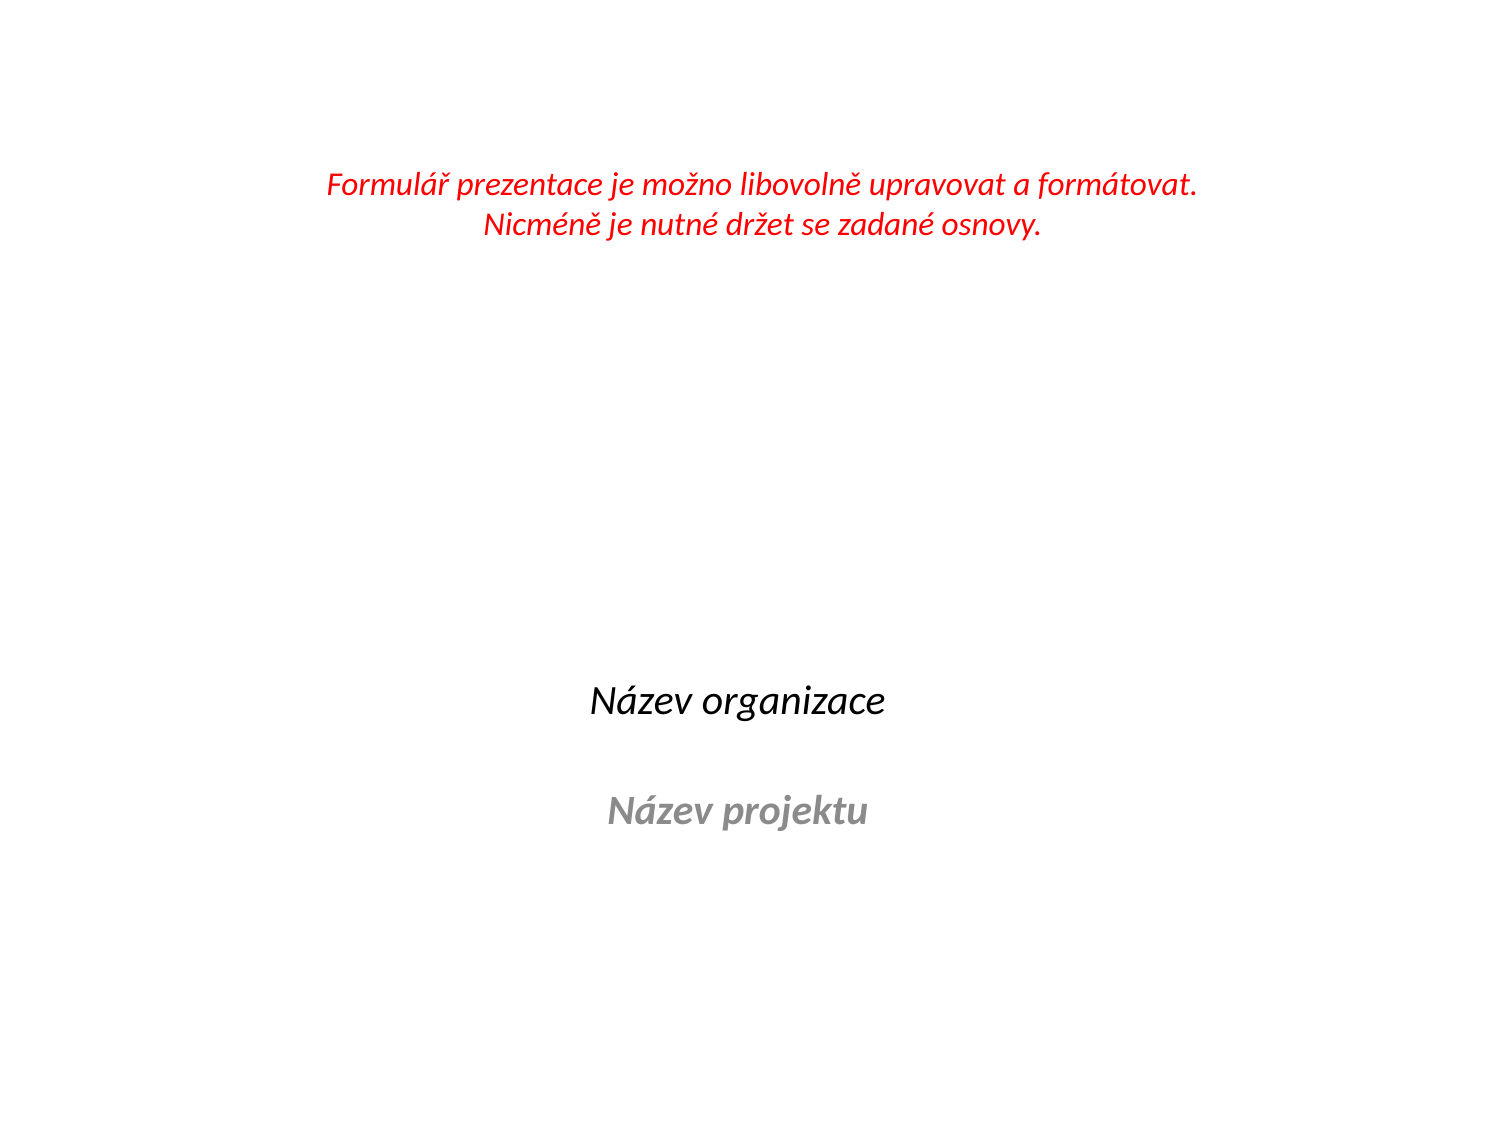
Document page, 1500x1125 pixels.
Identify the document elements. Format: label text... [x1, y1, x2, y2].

subtitle Název projektu [211, 775, 1264, 1056]
text_box Formulář prezentace je možno libovolně upravovat a formátovat. Nicméně je nutné držet se zadané osnovy. [289, 42, 1238, 362]
title Název organizace [100, 538, 1376, 858]
